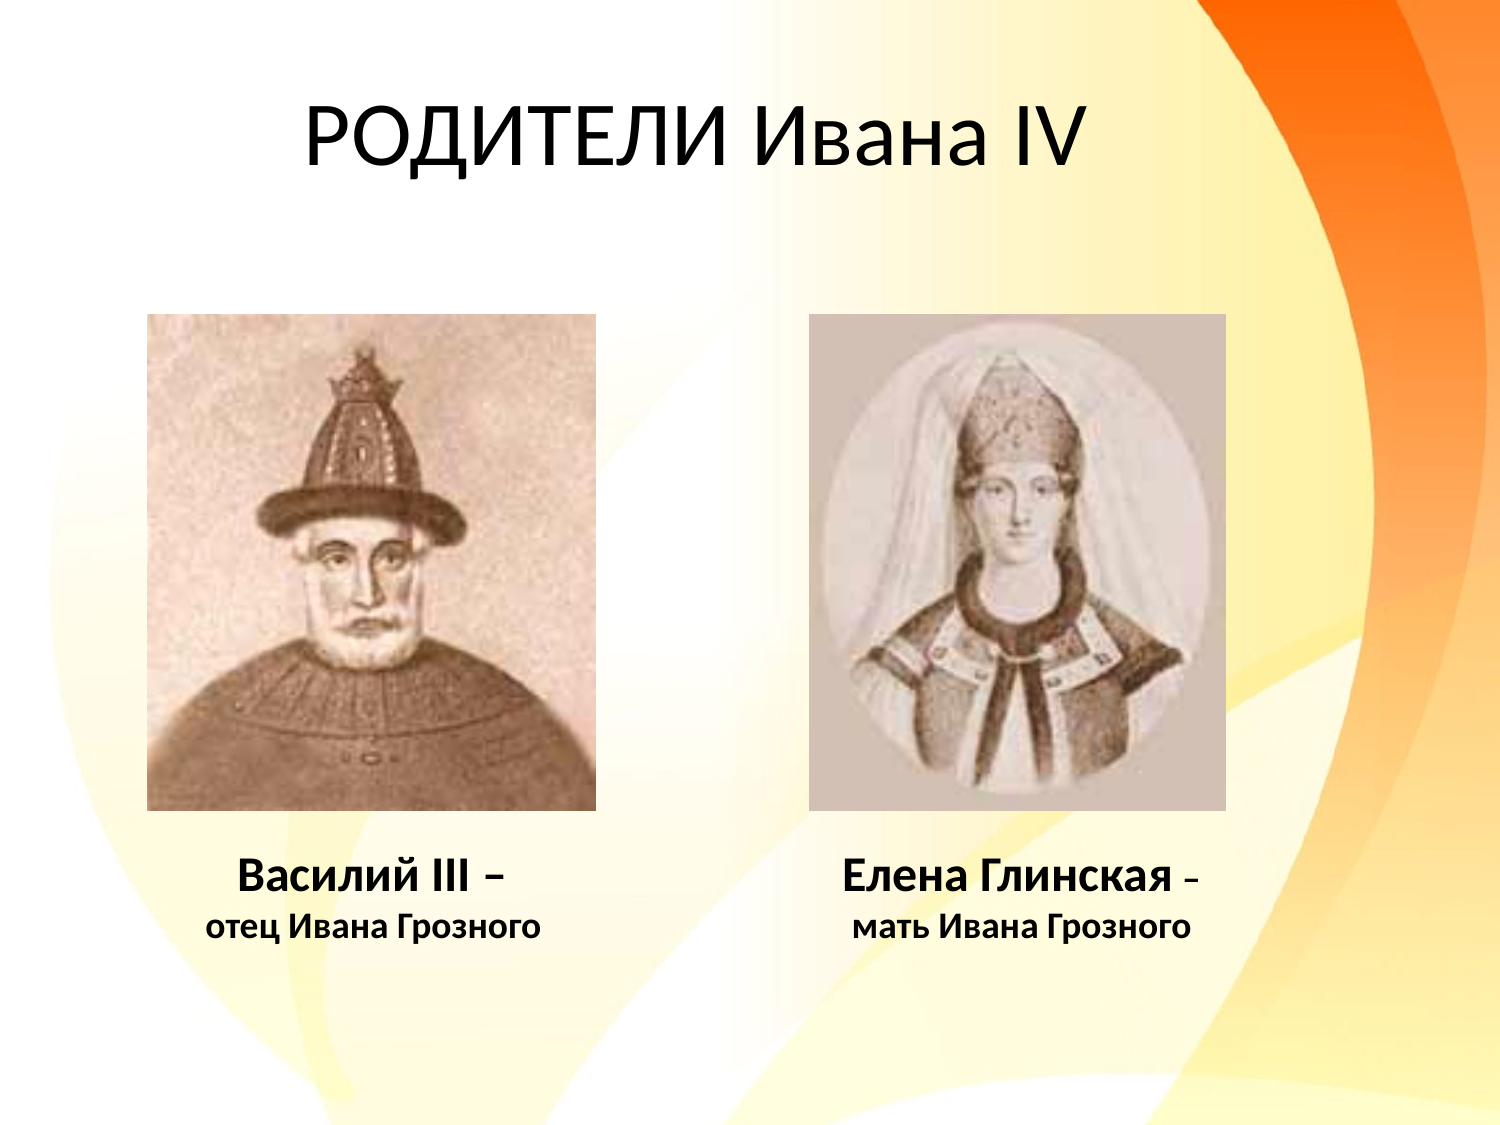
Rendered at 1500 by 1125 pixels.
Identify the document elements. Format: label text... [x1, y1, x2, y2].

text_box РОДИТЕЛИ Ивана IV [289, 66, 1365, 191]
text_box Елена Глинская – мать Ивана Грозного [785, 834, 1258, 954]
text_box Василий III – отец Ивана Грозного [100, 834, 656, 954]
picture [0, 0, 1500, 1125]
